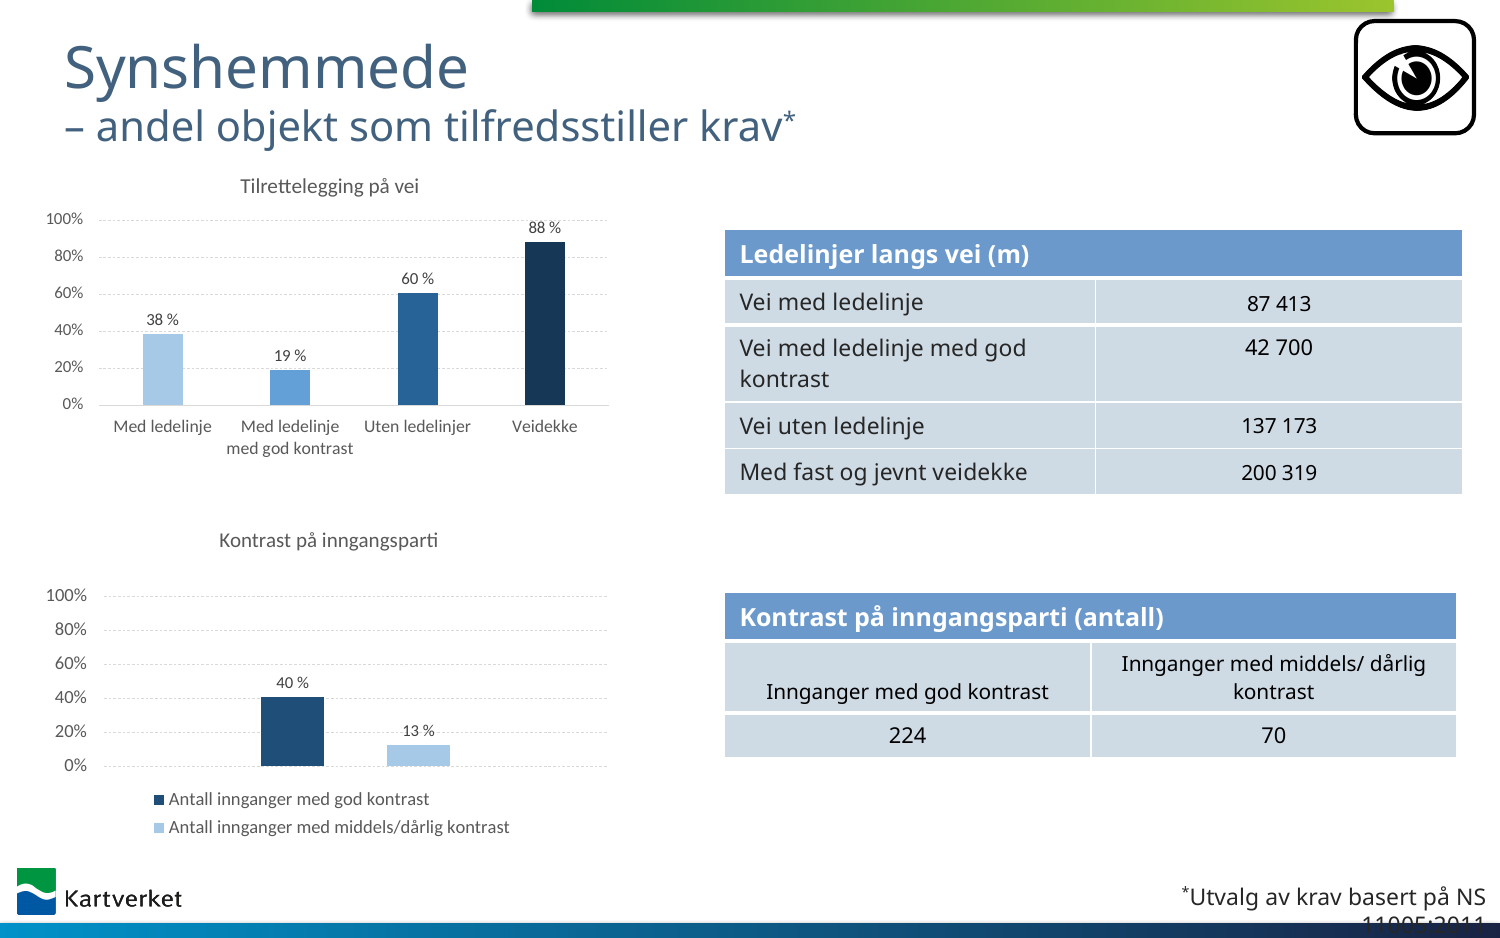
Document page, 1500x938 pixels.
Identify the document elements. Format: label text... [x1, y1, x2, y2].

table_cell Med fast og jevnt veidekke [725, 449, 1095, 494]
table_cell 70 [1092, 715, 1456, 757]
table_header Kontrast på inngangsparti (antall) [725, 593, 1456, 639]
table_cell 224 [725, 715, 1090, 757]
picture [41, 166, 619, 492]
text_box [1355, 20, 1475, 134]
text_box Synshemmede – andel objekt som tilfredsstiller krav* [49, 24, 1431, 158]
table_header Ledelinjer langs vei (m) [725, 230, 1462, 276]
table_cell 137 173 [1096, 403, 1462, 448]
table_cell 87 413 [1096, 280, 1462, 323]
table_cell 42 700 [1096, 327, 1462, 401]
table_cell Vei med ledelinje [725, 280, 1095, 323]
table_cell Vei med ledelinje med god kontrast [725, 327, 1095, 401]
text_box *Utvalg av krav basert på NS 11005:2011 [1068, 873, 1500, 938]
table_cell Vei uten ledelinje [725, 403, 1095, 448]
table_cell Innganger med middels/ dårlig kontrast [1092, 643, 1456, 711]
table_cell 200 319 [1096, 449, 1462, 494]
table_cell Innganger med god kontrast [725, 643, 1090, 711]
picture [41, 520, 617, 846]
